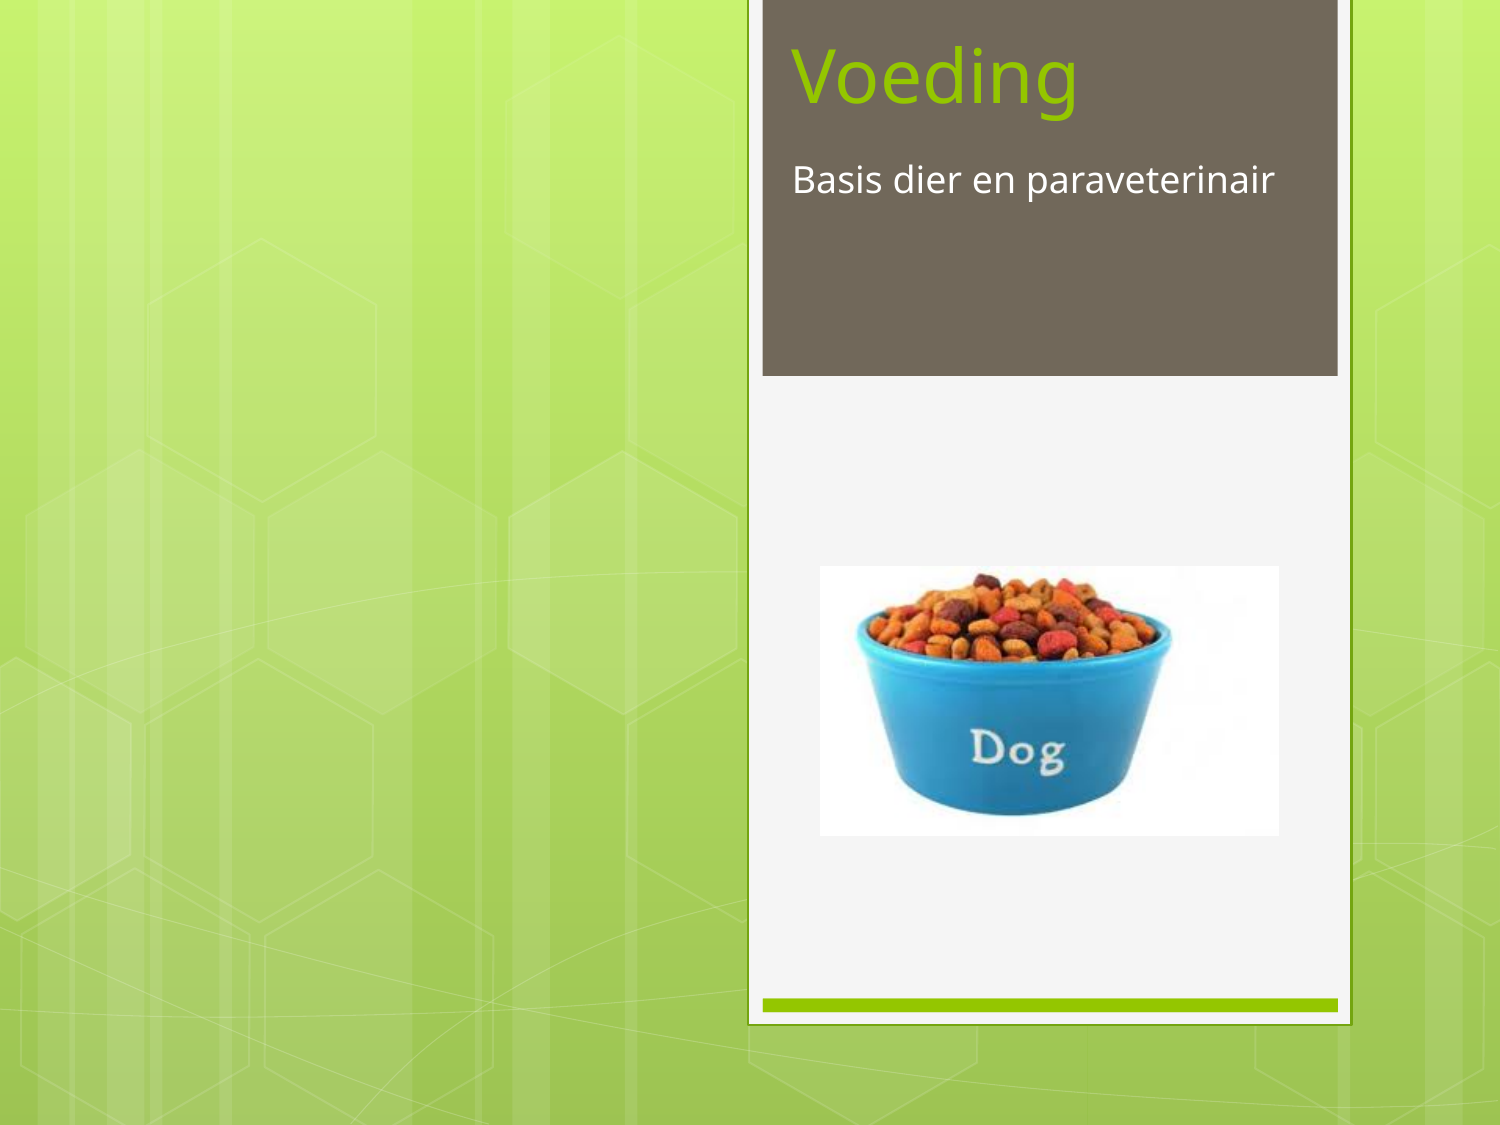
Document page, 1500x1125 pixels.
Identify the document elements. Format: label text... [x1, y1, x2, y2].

subtitle Basis dier en paraveterinair [776, 149, 1320, 356]
picture [820, 566, 1279, 836]
title Voeding [776, 0, 1320, 126]
